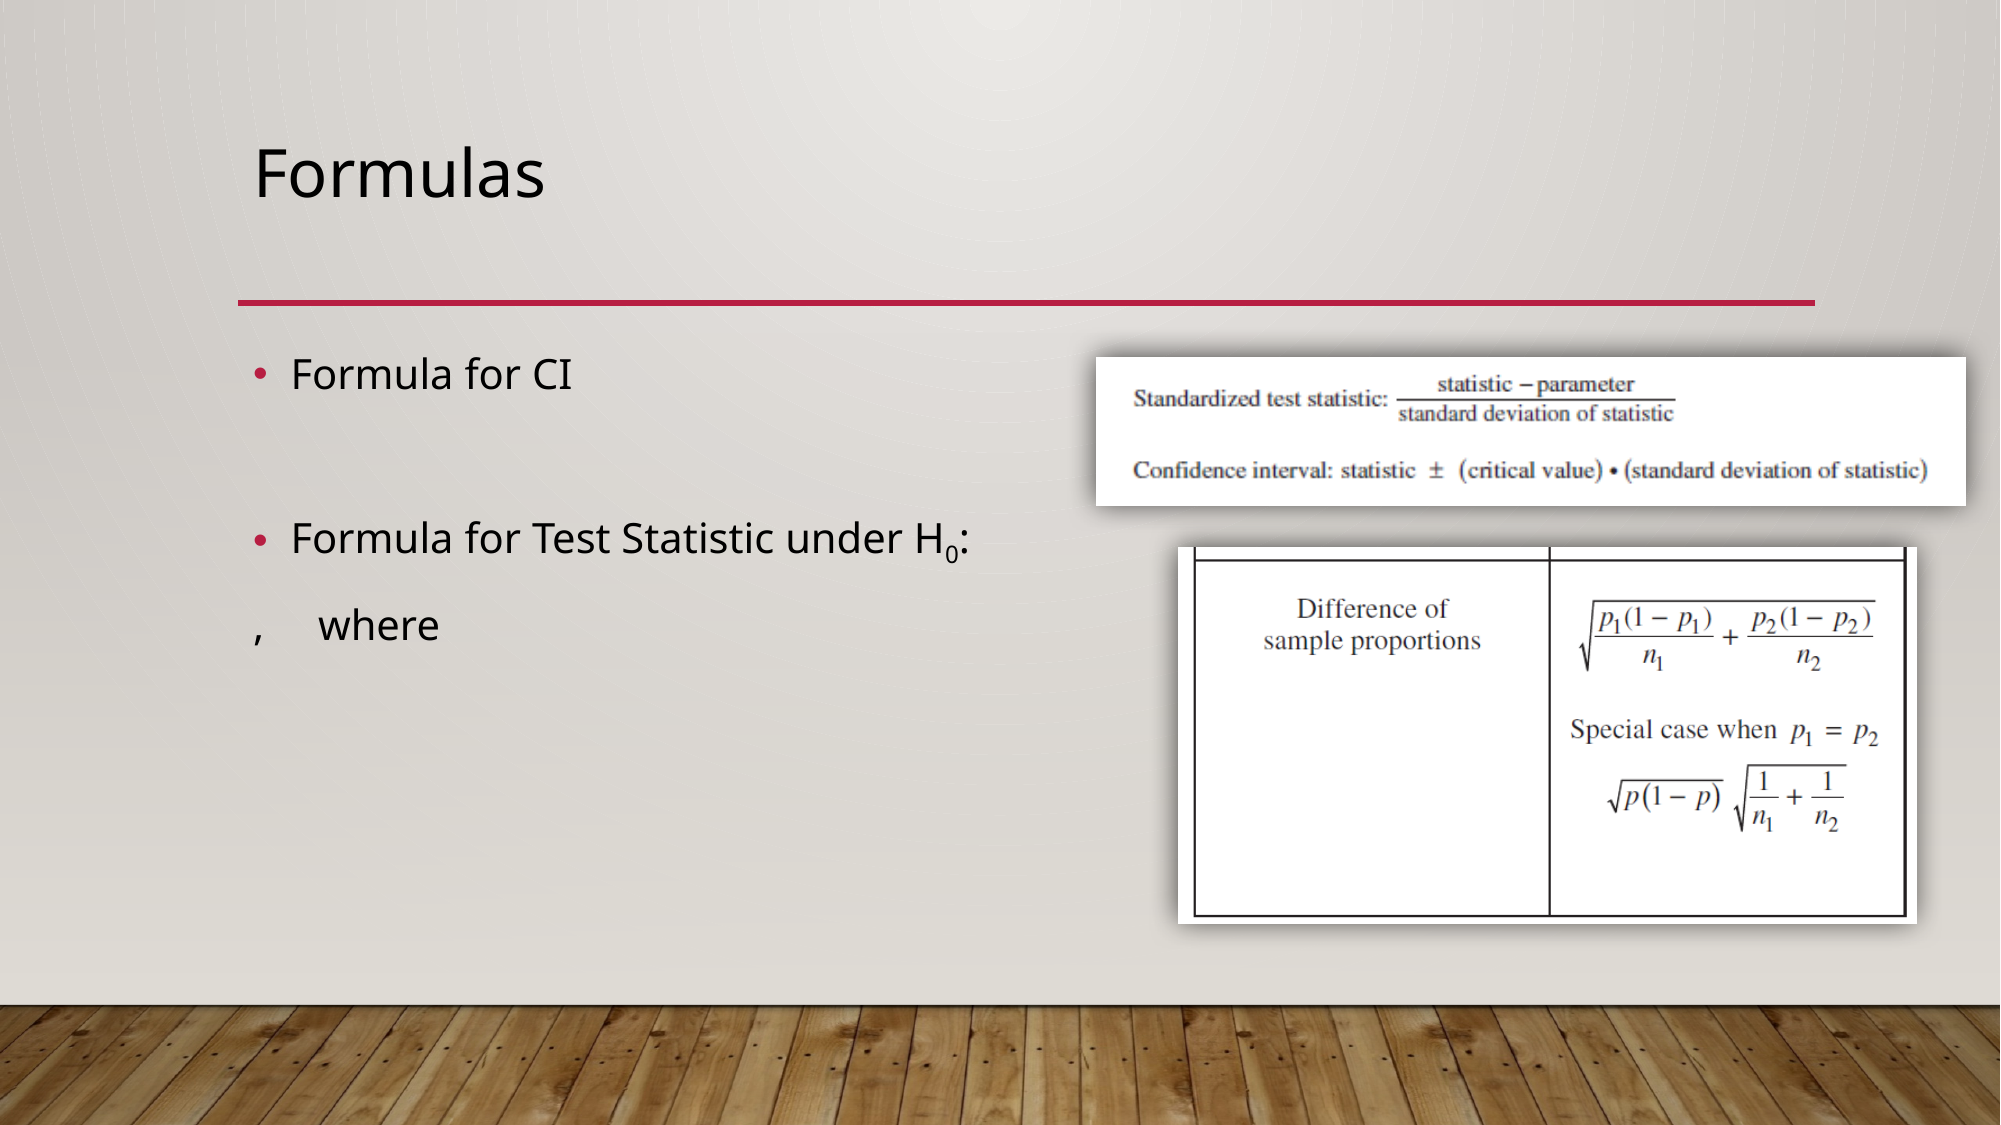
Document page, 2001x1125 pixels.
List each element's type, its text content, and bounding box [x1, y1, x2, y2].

picture [1096, 356, 1966, 506]
picture [0, 1005, 2000, 1125]
picture [1178, 547, 1917, 924]
title Formulas [238, 131, 1814, 305]
